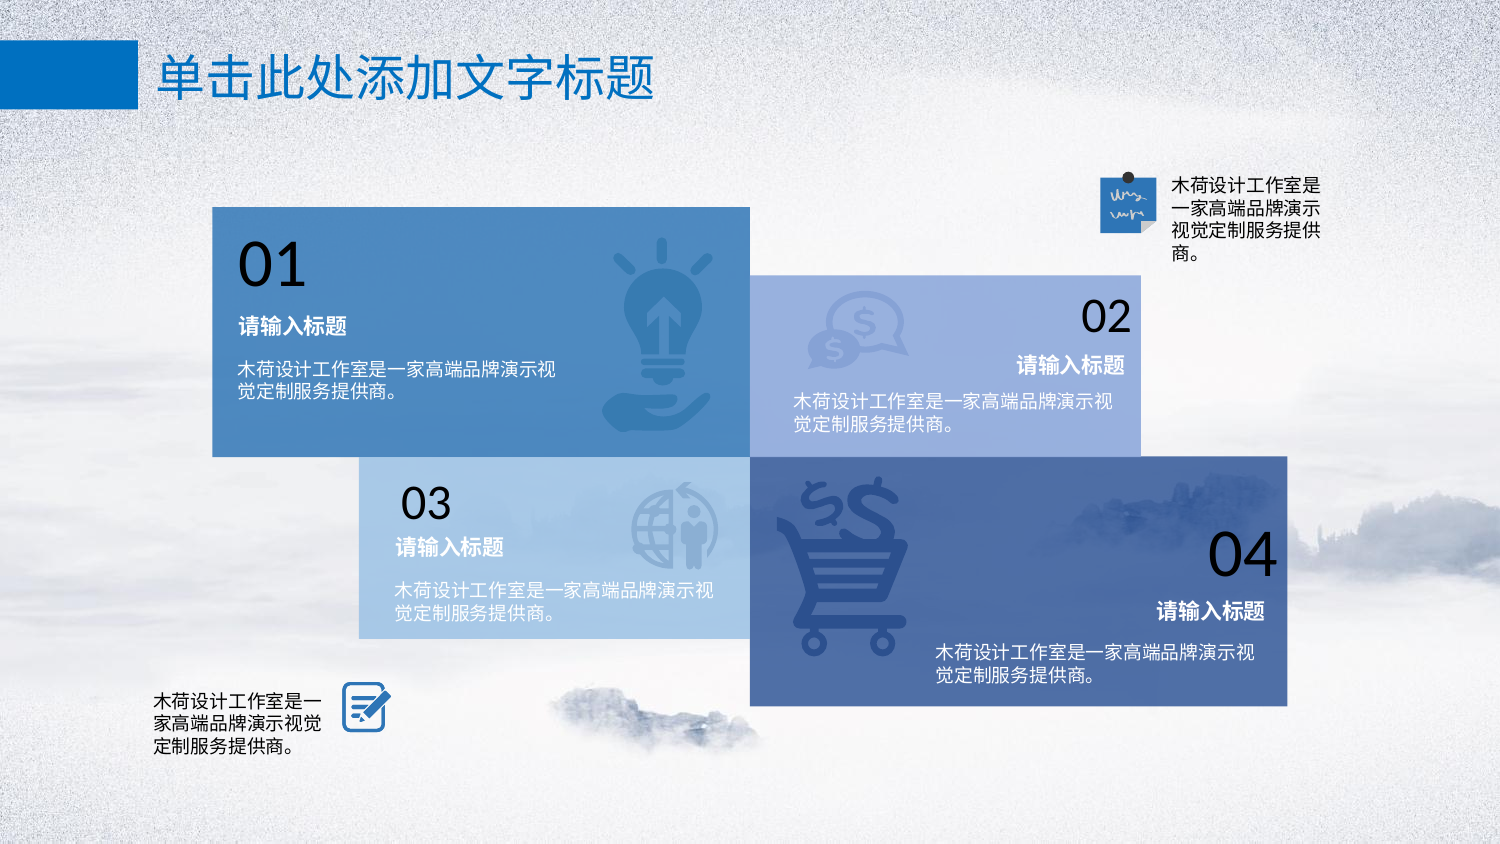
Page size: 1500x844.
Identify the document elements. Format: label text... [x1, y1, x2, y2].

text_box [749, 456, 1294, 707]
text_box 木荷设计工作室是一家高端品牌演示视觉定制服务提供商。 [138, 682, 349, 765]
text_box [1100, 171, 1157, 234]
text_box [342, 681, 391, 733]
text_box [749, 275, 1148, 458]
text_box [212, 207, 750, 458]
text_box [358, 456, 750, 639]
picture [0, 0, 1500, 844]
text_box 木荷设计工作室是一家高端品牌演示视觉定制服务提供商。 [1156, 166, 1350, 272]
